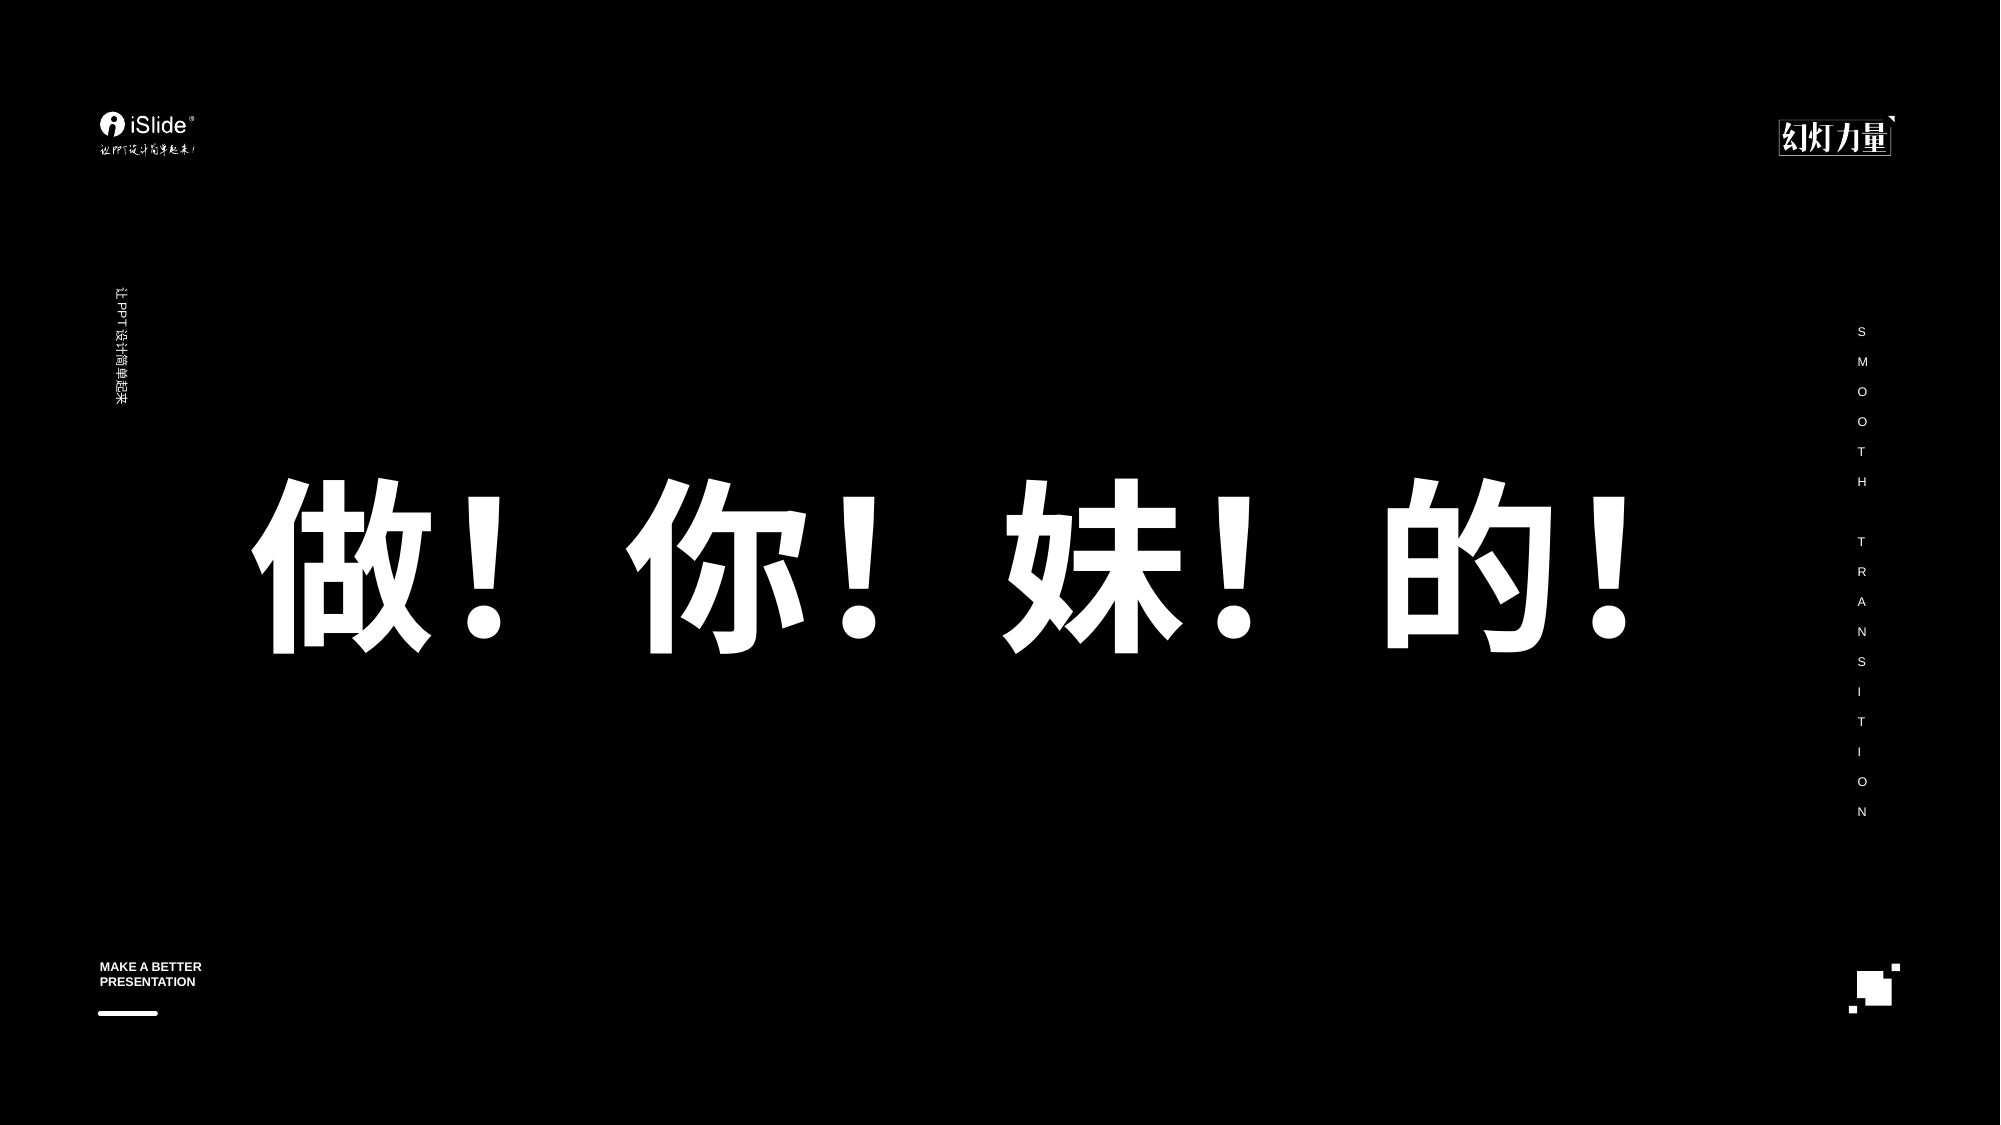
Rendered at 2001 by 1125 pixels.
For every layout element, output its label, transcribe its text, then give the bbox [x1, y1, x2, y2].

text_box 做！你！妹！的！ [211, 405, 1788, 719]
